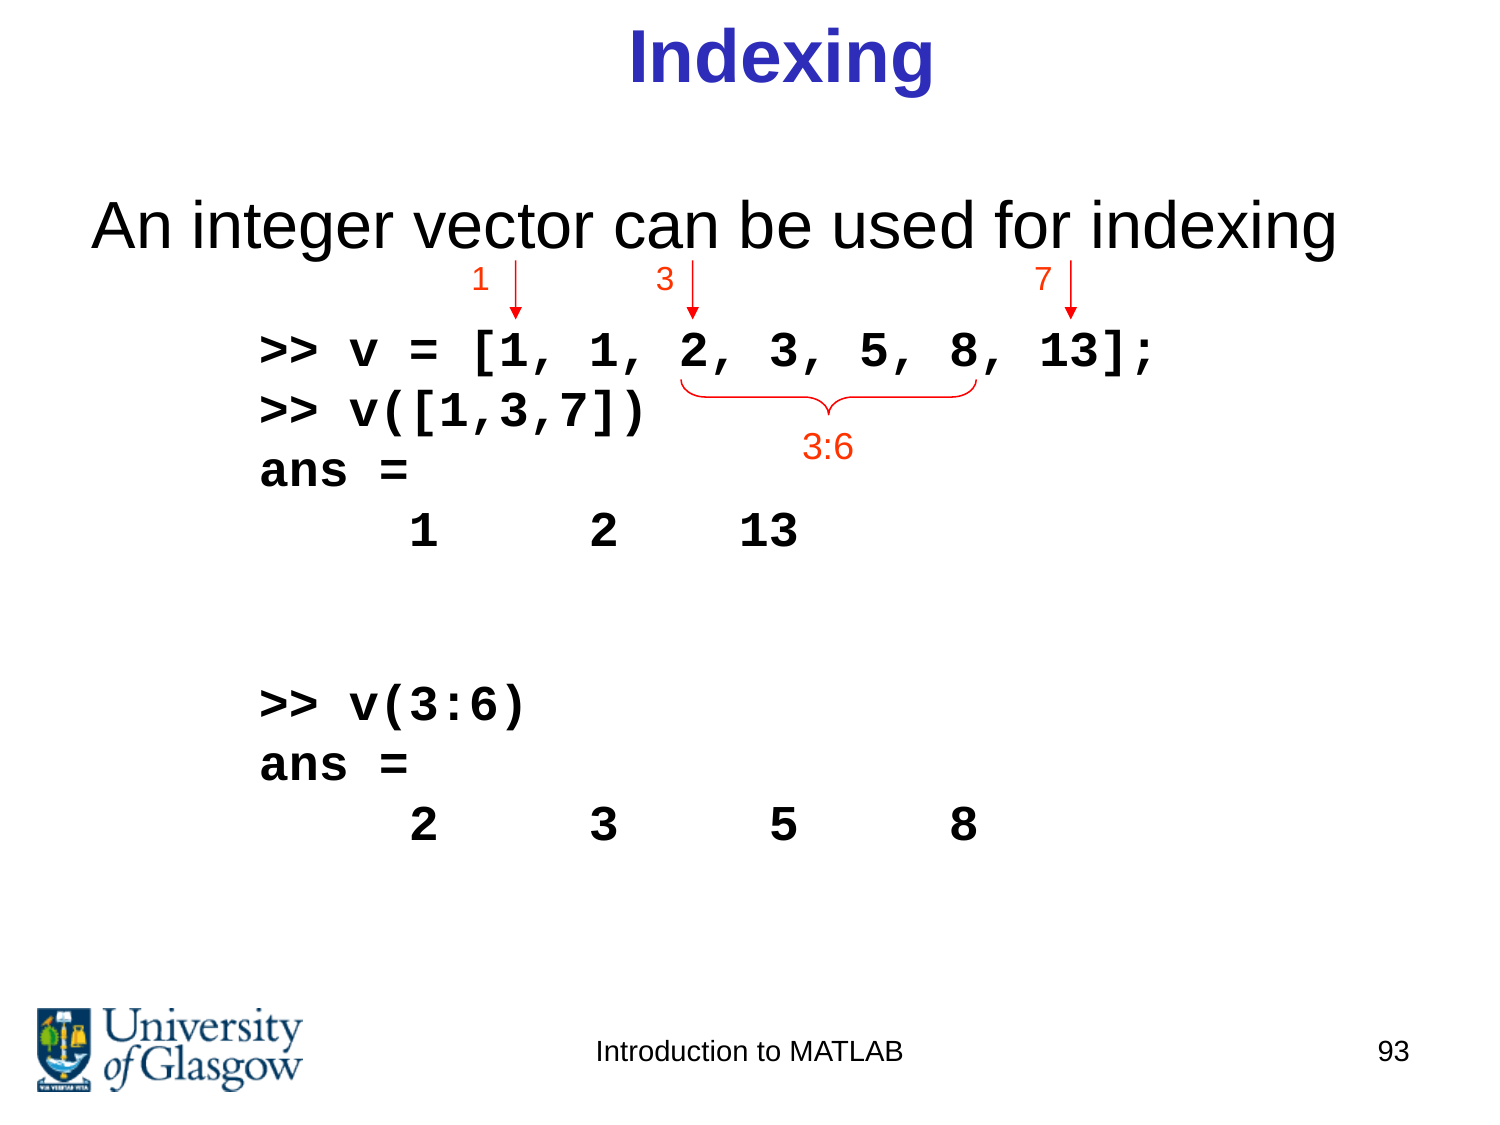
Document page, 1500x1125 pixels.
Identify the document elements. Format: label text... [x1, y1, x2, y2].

list An integer vector can be used for indexing [76, 173, 1427, 911]
text_box [680, 379, 977, 414]
text_box >> v = [1, 1, 2, 3, 5, 8, 13]; >> v([1,3,7]) ans = 1 2 13 [243, 308, 1343, 564]
slide_number 93 [1074, 1024, 1425, 1103]
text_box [456, 249, 1083, 320]
title Indexing [171, 0, 1394, 161]
text_box 3:6 [787, 414, 882, 475]
text_box >> v(3:6) ans = 2 3 5 8 [243, 662, 1343, 858]
picture [37, 1008, 303, 1092]
footer Introduction to MATLAB [512, 1024, 988, 1103]
